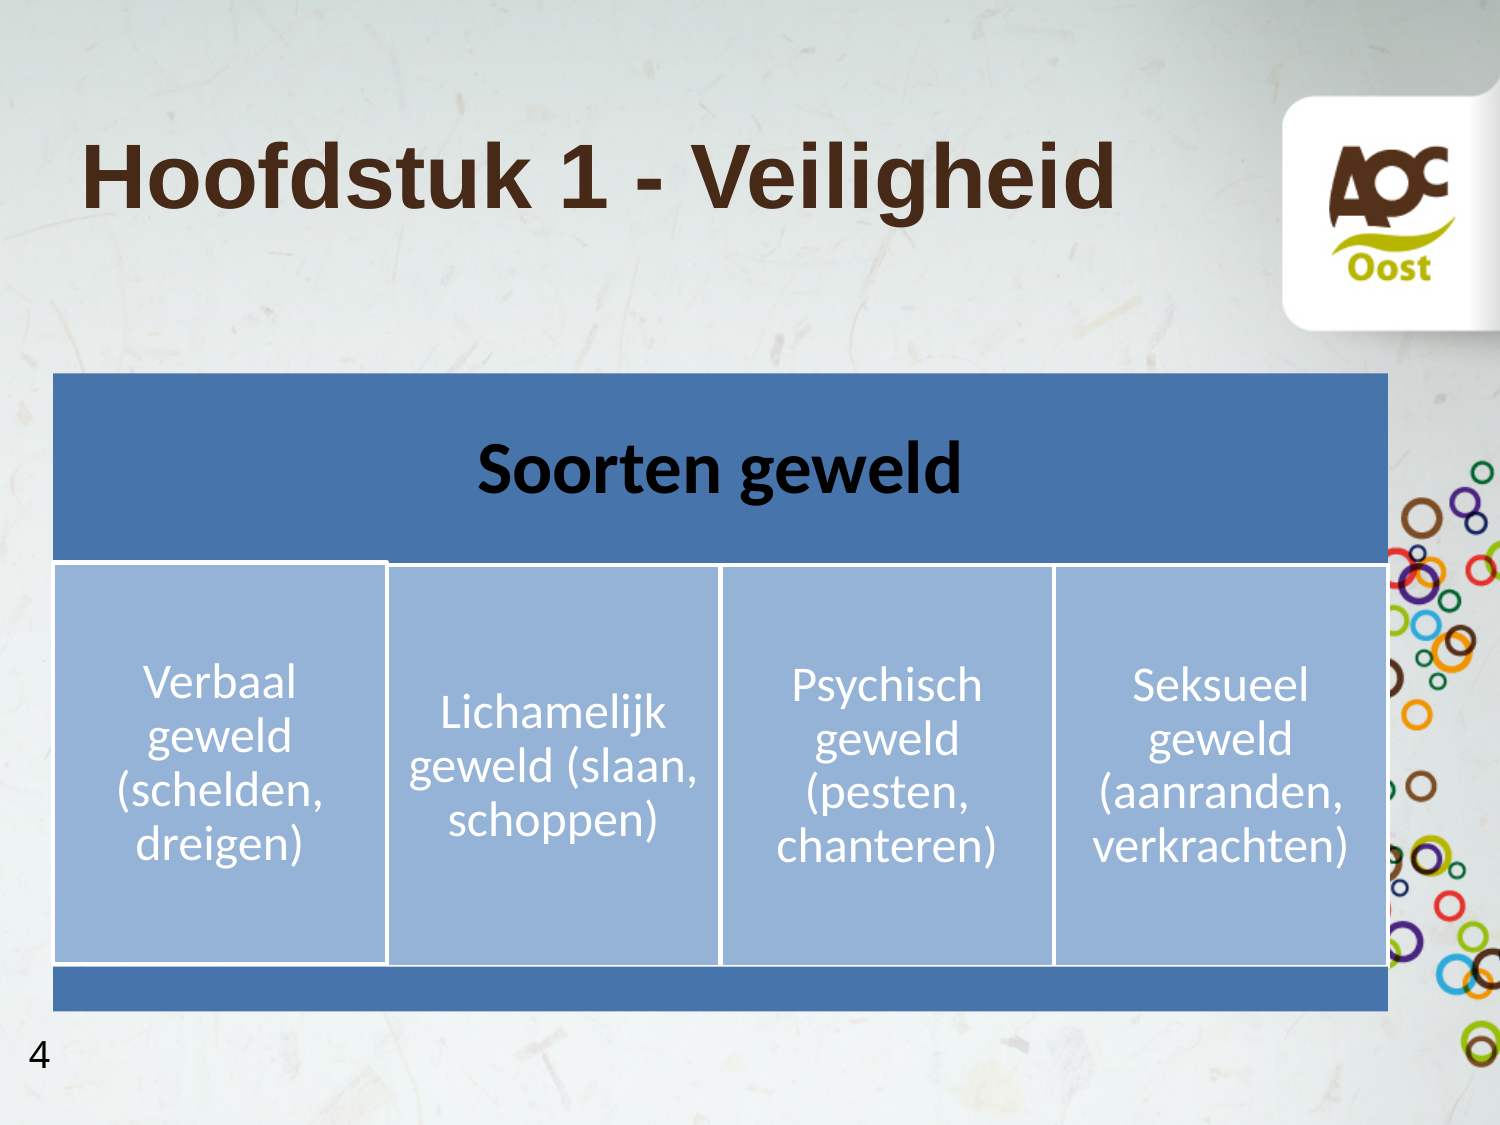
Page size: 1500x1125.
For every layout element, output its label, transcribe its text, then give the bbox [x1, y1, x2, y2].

title Hoofdstuk 1 - Veiligheid [64, 78, 1236, 266]
picture [0, 0, 1500, 1125]
slide_number 4 [13, 1023, 111, 1105]
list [52, 373, 1389, 1012]
